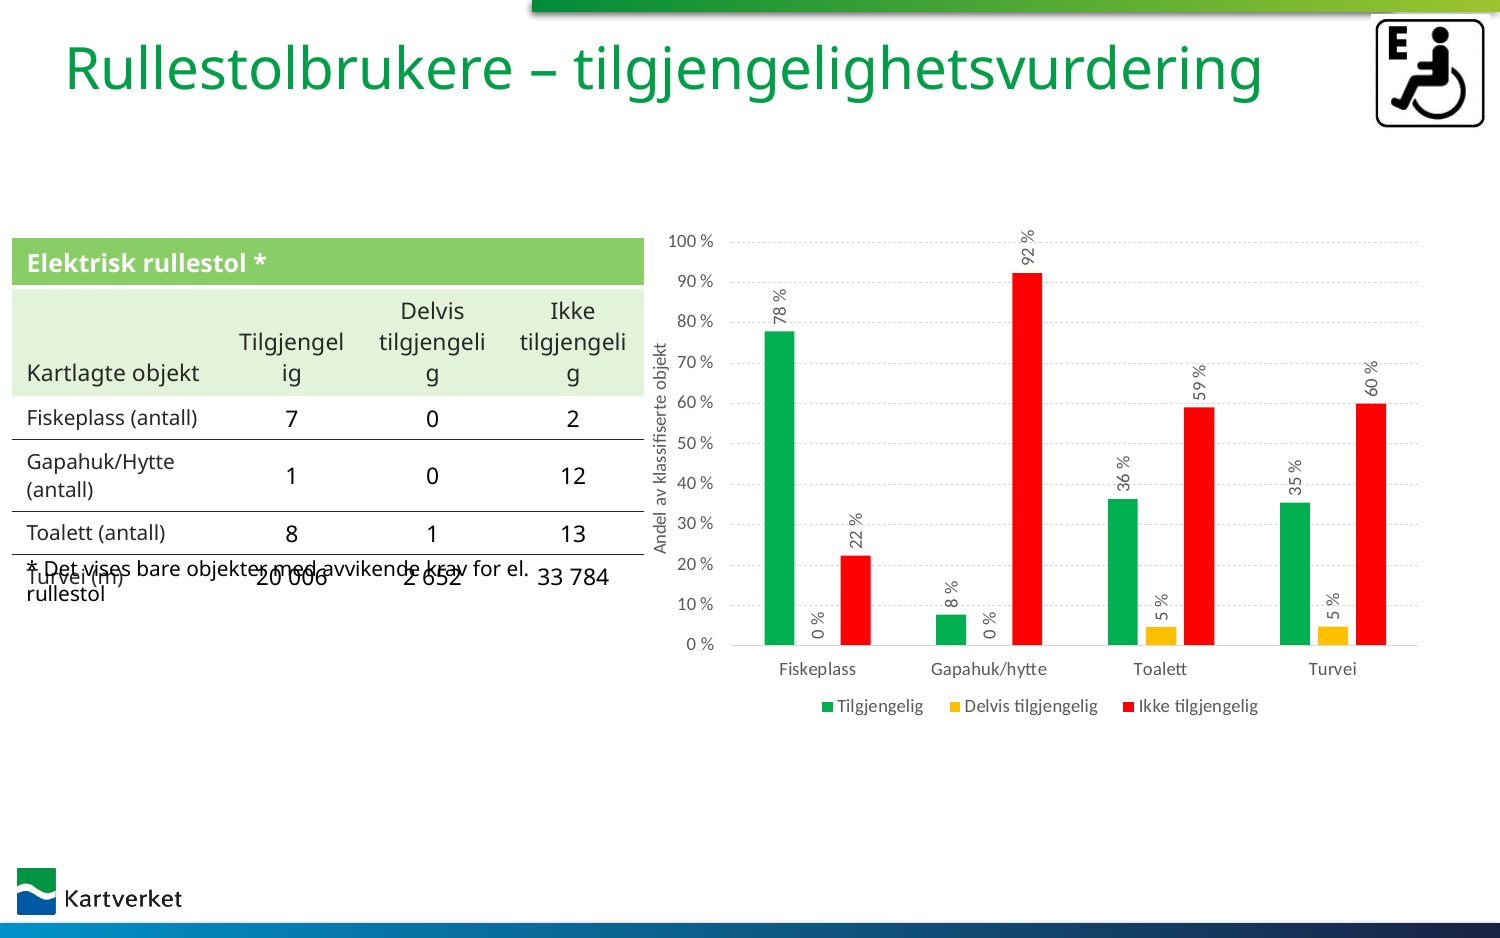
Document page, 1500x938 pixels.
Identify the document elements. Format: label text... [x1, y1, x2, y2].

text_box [1371, 13, 1491, 133]
table_cell 1 [222, 440, 362, 511]
table_cell Toalett (antall) [12, 512, 222, 548]
table_cell Delvis tilgjengelig [362, 289, 503, 396]
text_box Rullestolbrukere – tilgjengelighetsvurdering [49, 12, 1372, 109]
table_cell 33 784 [597, 555, 638, 598]
table_cell Gapahuk/Hytte (antall) [12, 440, 222, 511]
table_header Elektrisk rullestol * [12, 238, 638, 285]
table_cell Ikke tilgjengelig [503, 289, 638, 396]
table_cell 1 [362, 512, 503, 548]
picture [643, 218, 1429, 728]
table_cell 0 [362, 396, 503, 439]
table_cell 0 [362, 440, 503, 511]
table_cell Tilgjengelig [222, 289, 362, 396]
table_cell 7 [222, 396, 362, 439]
table_cell Kartlagte objekt [12, 289, 222, 396]
table_cell 13 [503, 512, 638, 554]
table_cell Fiskeplass (antall) [12, 396, 222, 439]
table_cell 8 [222, 512, 362, 548]
table_cell 2 [503, 396, 638, 439]
text_box * Det vises bare objekter med avvikende krav for el. rullestol [11, 548, 597, 613]
table_cell 12 [503, 440, 638, 511]
